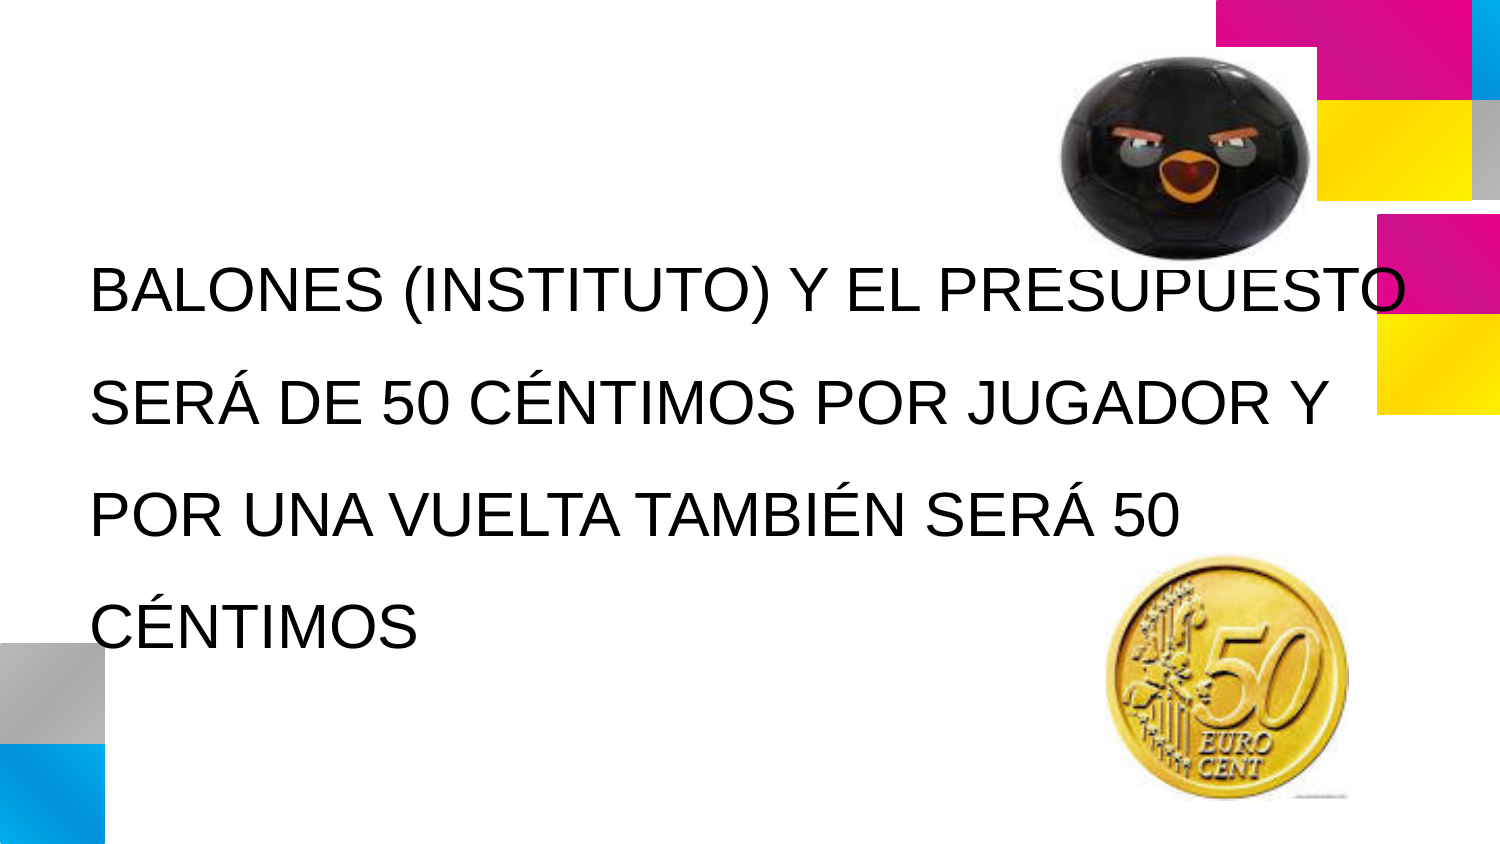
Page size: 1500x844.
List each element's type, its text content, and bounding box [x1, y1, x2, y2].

picture [1055, 47, 1317, 270]
text_box ¿QUÉ NECESITA? [75, 33, 1204, 175]
text_box BALONES (INSTITUTO) Y EL PRESUPUESTO SERÁ DE 50 CÉNTIMOS POR JUGADOR Y POR UNA VUELTA TAMBIÉN SERÁ 50 CÉNTIMOS [75, 196, 1425, 793]
picture [1104, 552, 1350, 801]
